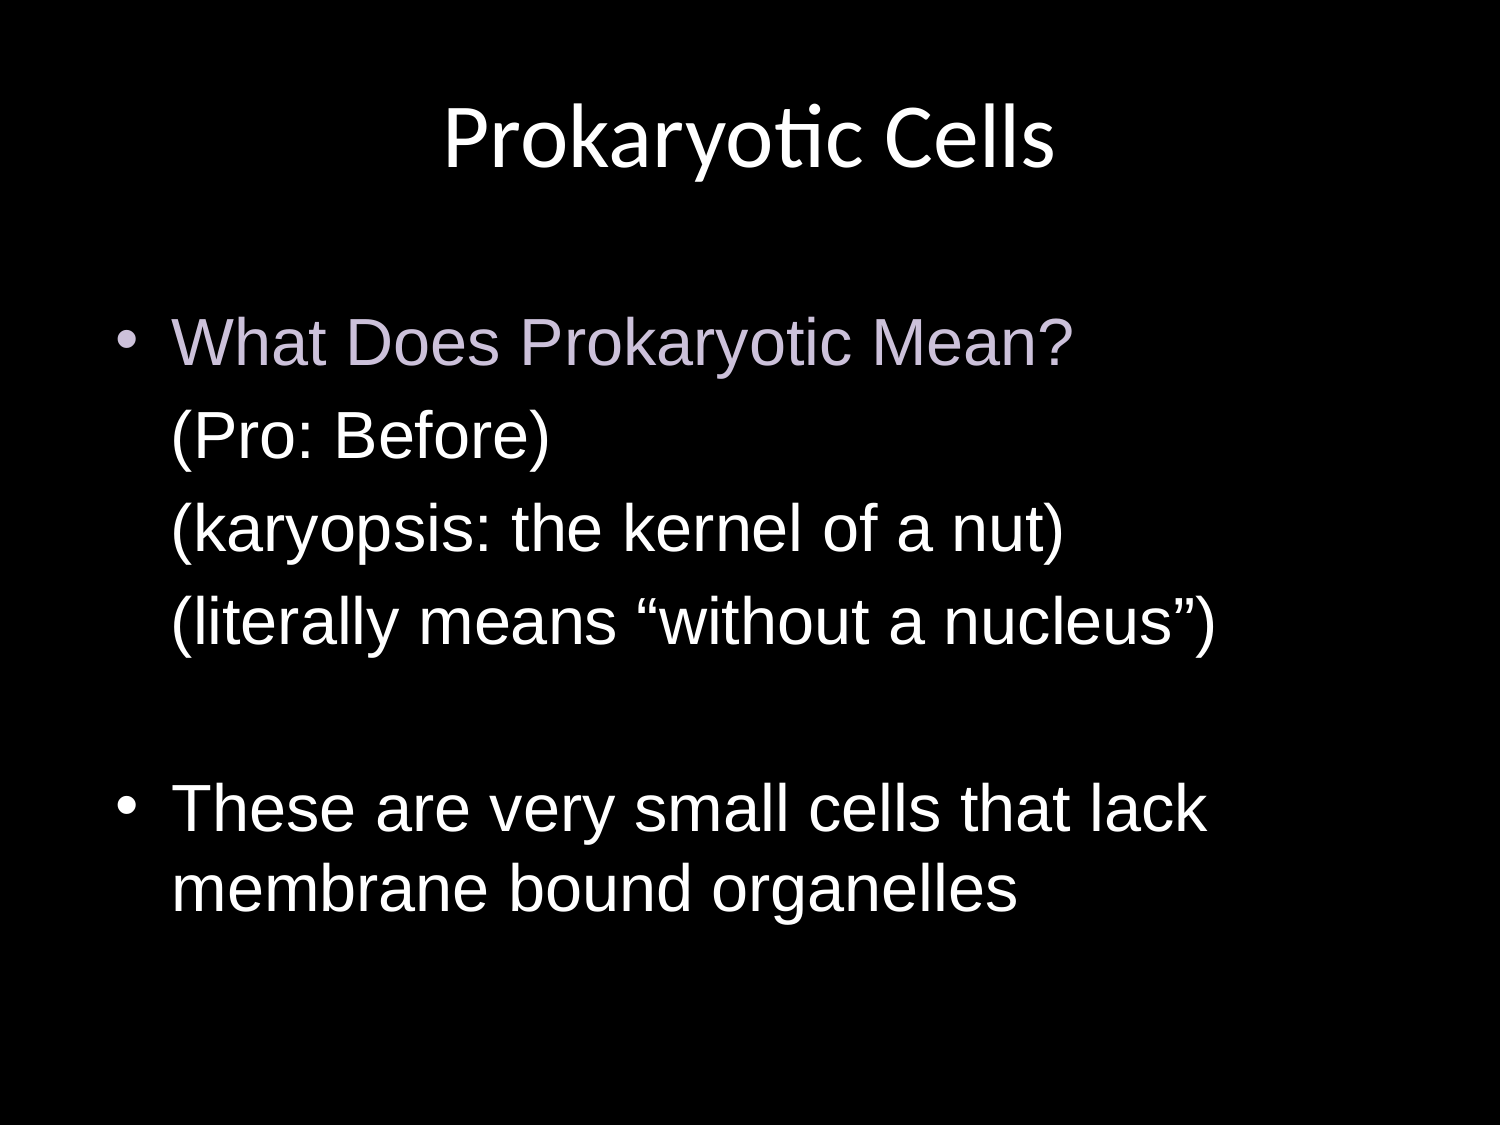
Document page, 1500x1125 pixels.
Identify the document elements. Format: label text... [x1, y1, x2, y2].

title Prokaryotic Cells [112, 37, 1388, 225]
list What Does Prokaryotic Mean? (Pro: Before) (karyopsis: the kernel of a nut) (literally means “without a nucleus”) These are very small cells that lack membrane bound organelles [100, 290, 1376, 966]
